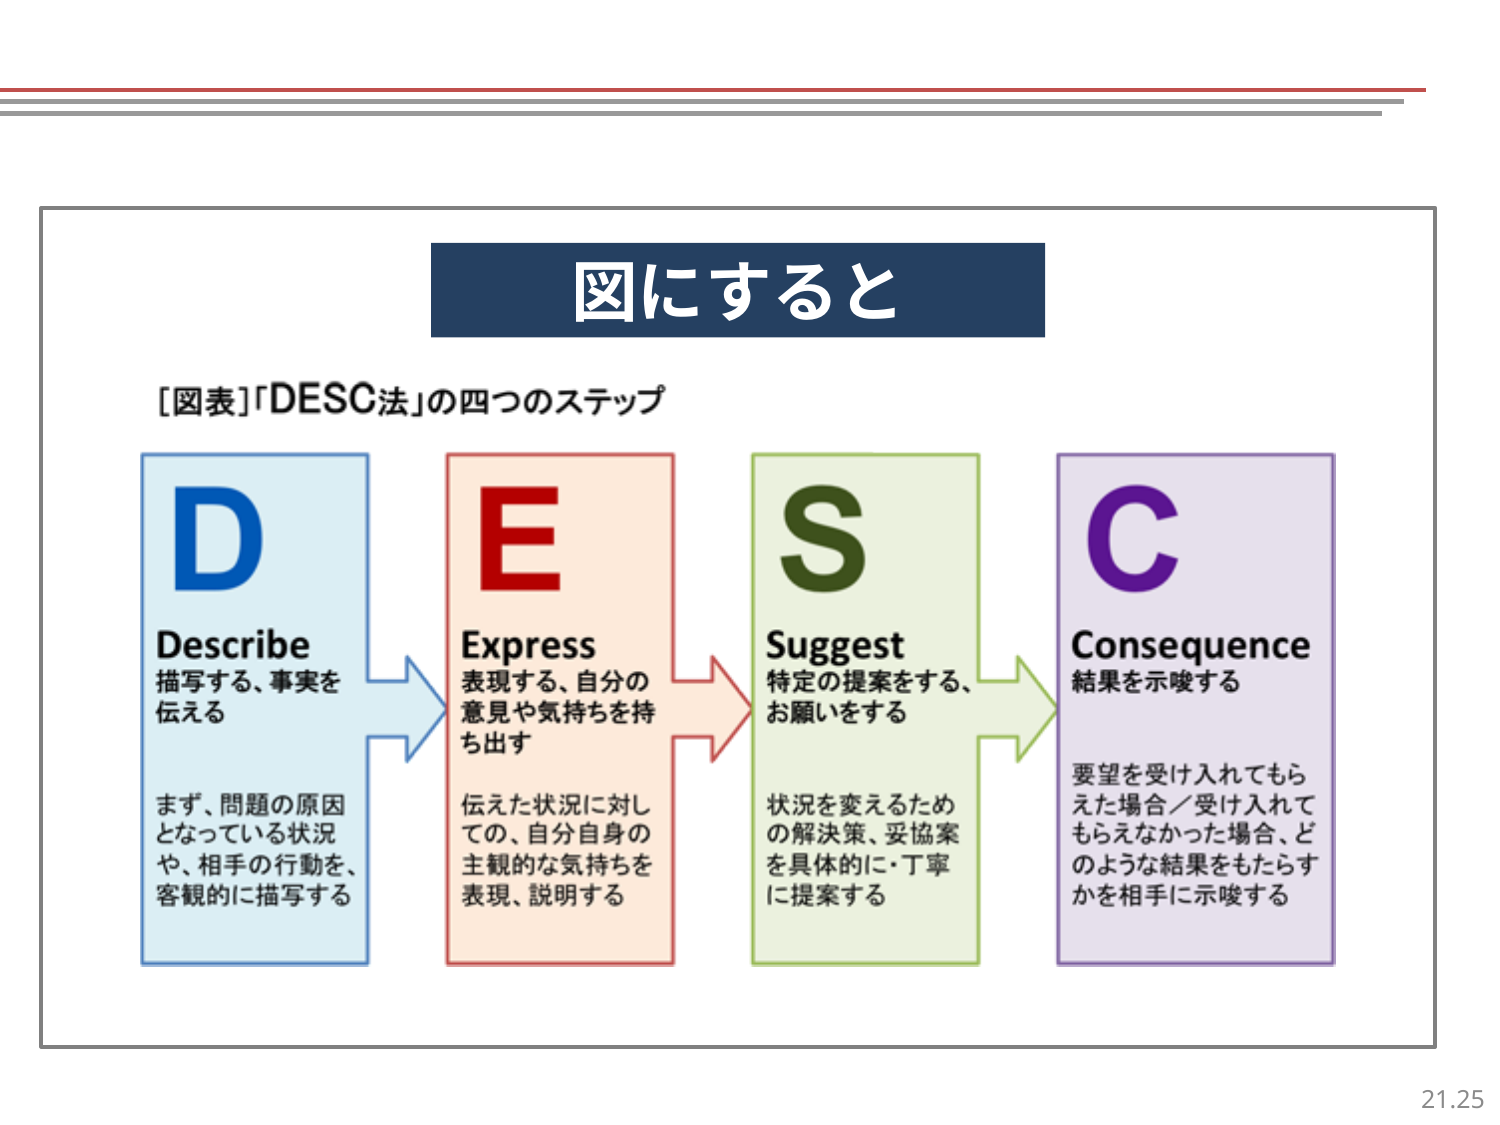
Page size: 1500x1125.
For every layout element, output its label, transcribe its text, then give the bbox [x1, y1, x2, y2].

picture [140, 373, 1336, 968]
slide_number 24 [1381, 1065, 1500, 1125]
text_box [39, 206, 1437, 1049]
